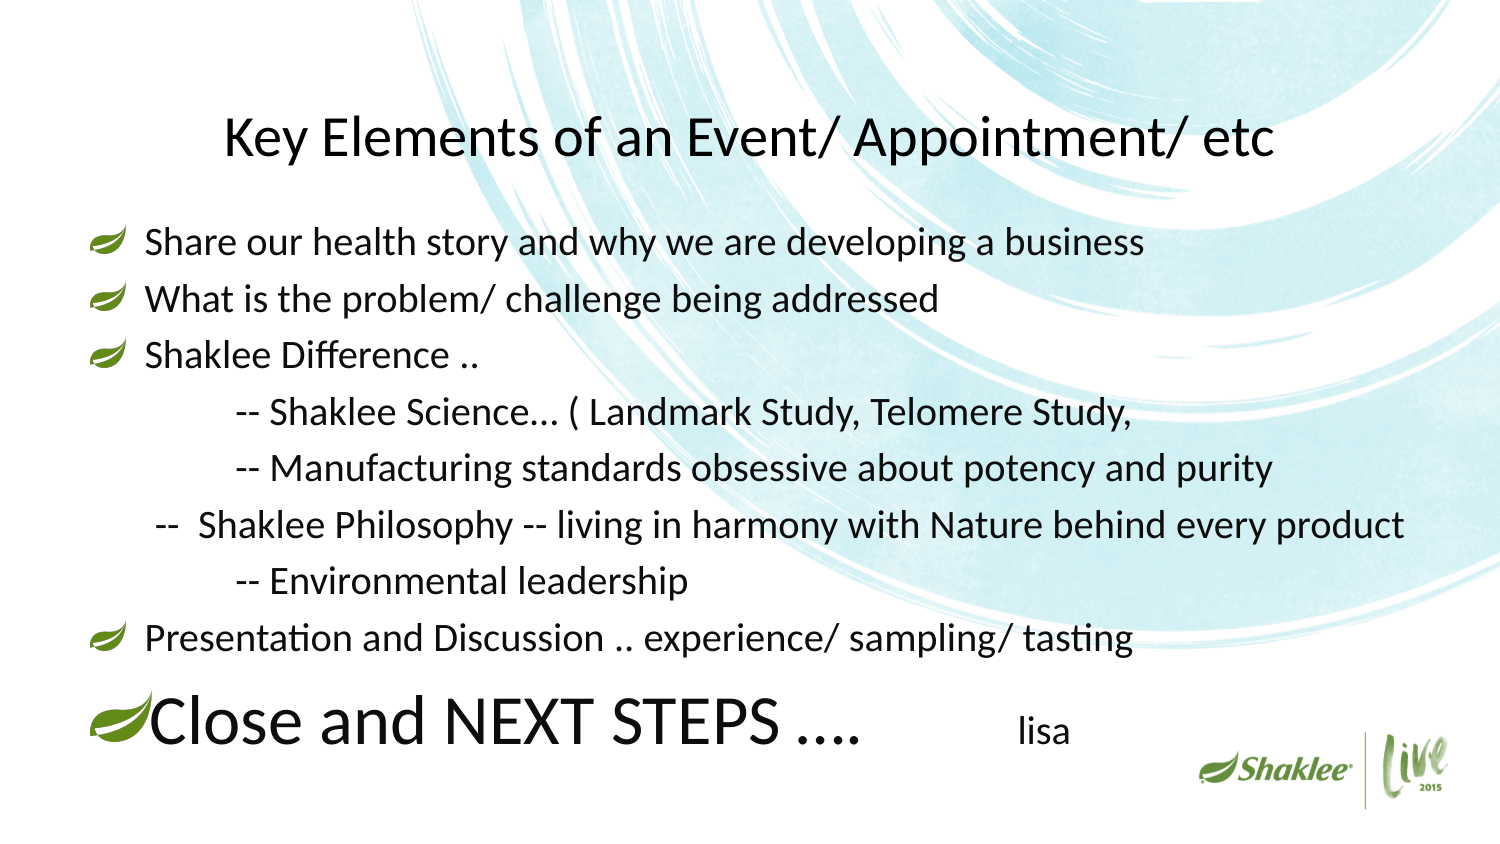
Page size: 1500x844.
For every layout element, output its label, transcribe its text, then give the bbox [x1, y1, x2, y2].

picture [90, 337, 126, 368]
picture [90, 620, 126, 651]
picture [90, 281, 126, 311]
picture [0, 0, 1500, 844]
picture [90, 690, 152, 742]
title Key Elements of an Event/ Appointment/ etc [75, 62, 1425, 204]
picture [90, 224, 126, 254]
list Share our health story and why we are developing a business What is the problem/ challenge being addressed Shaklee Difference .. -- Shaklee Science… ( Landmark Study, Telomere Study, -- Manufacturing standards obsessive about potency and purity -- Shaklee Philosophy -- living in harmony with Nature behind every product -- Environmental leadership Presentation and Discussion .. experience/ sampling/ tasting Close and NEXT STEPS …. lisa [75, 207, 1500, 805]
